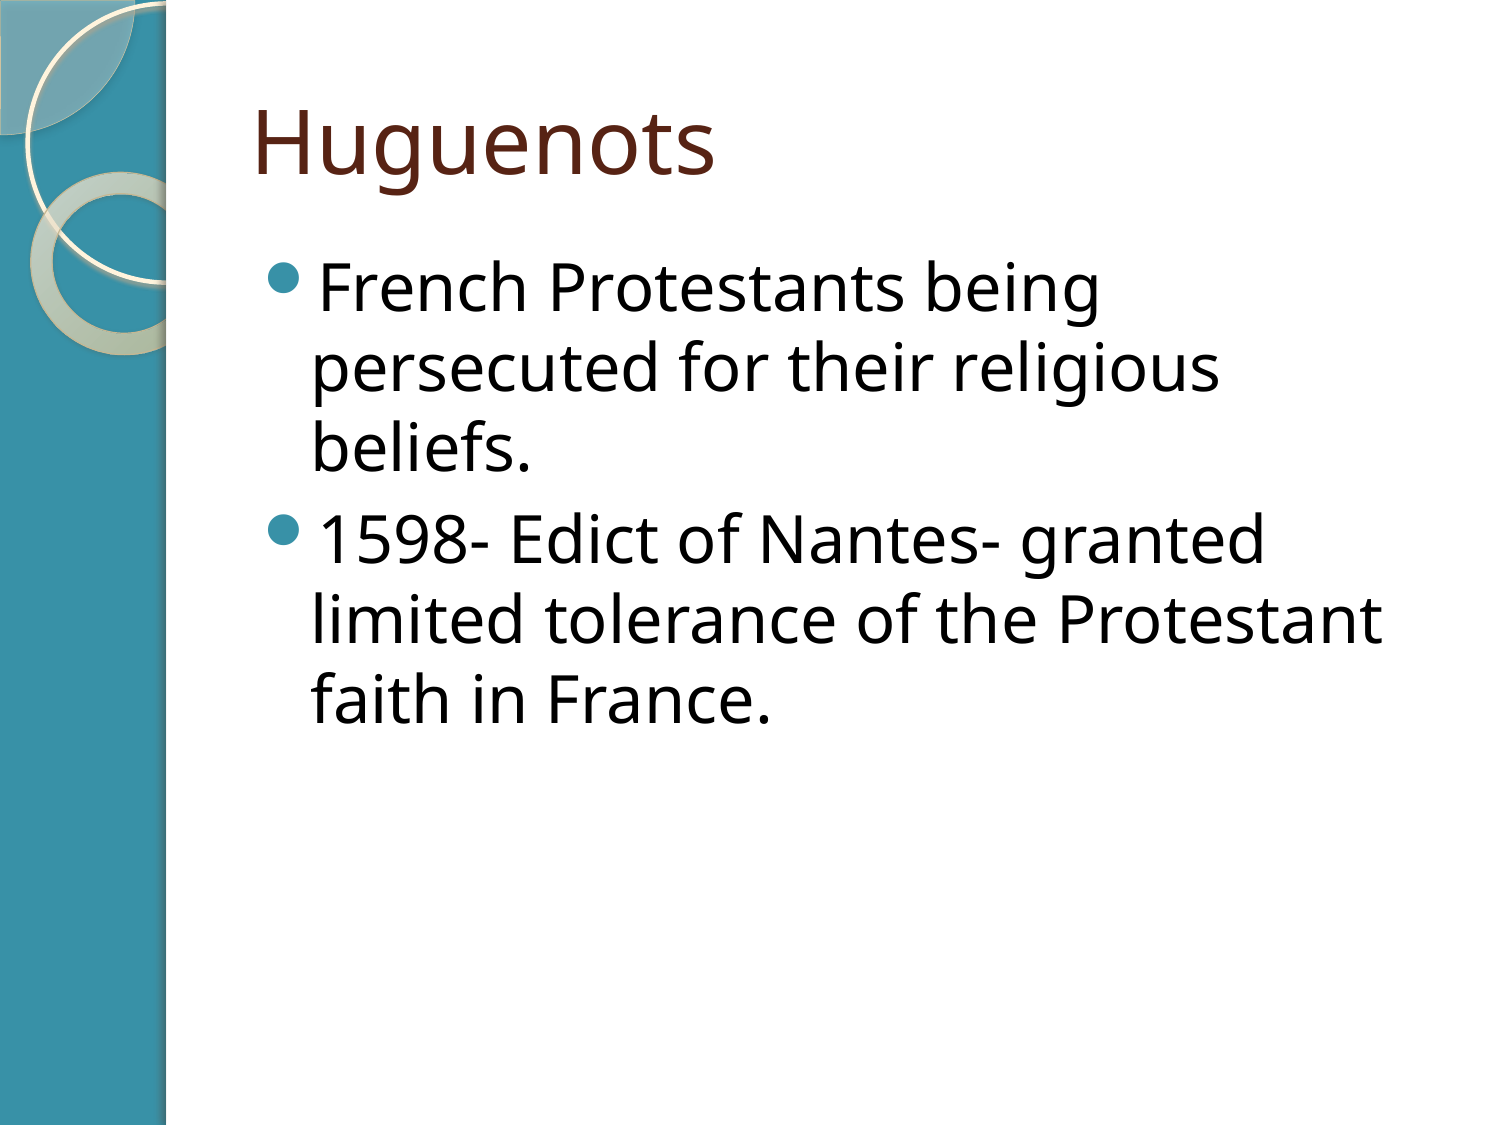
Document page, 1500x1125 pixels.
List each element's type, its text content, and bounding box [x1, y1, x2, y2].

title Huguenots [235, 45, 1466, 233]
list French Protestants being persecuted for their religious beliefs. 1598- Edict of Nantes- granted limited tolerance of the Protestant faith in France. [235, 237, 1466, 1025]
